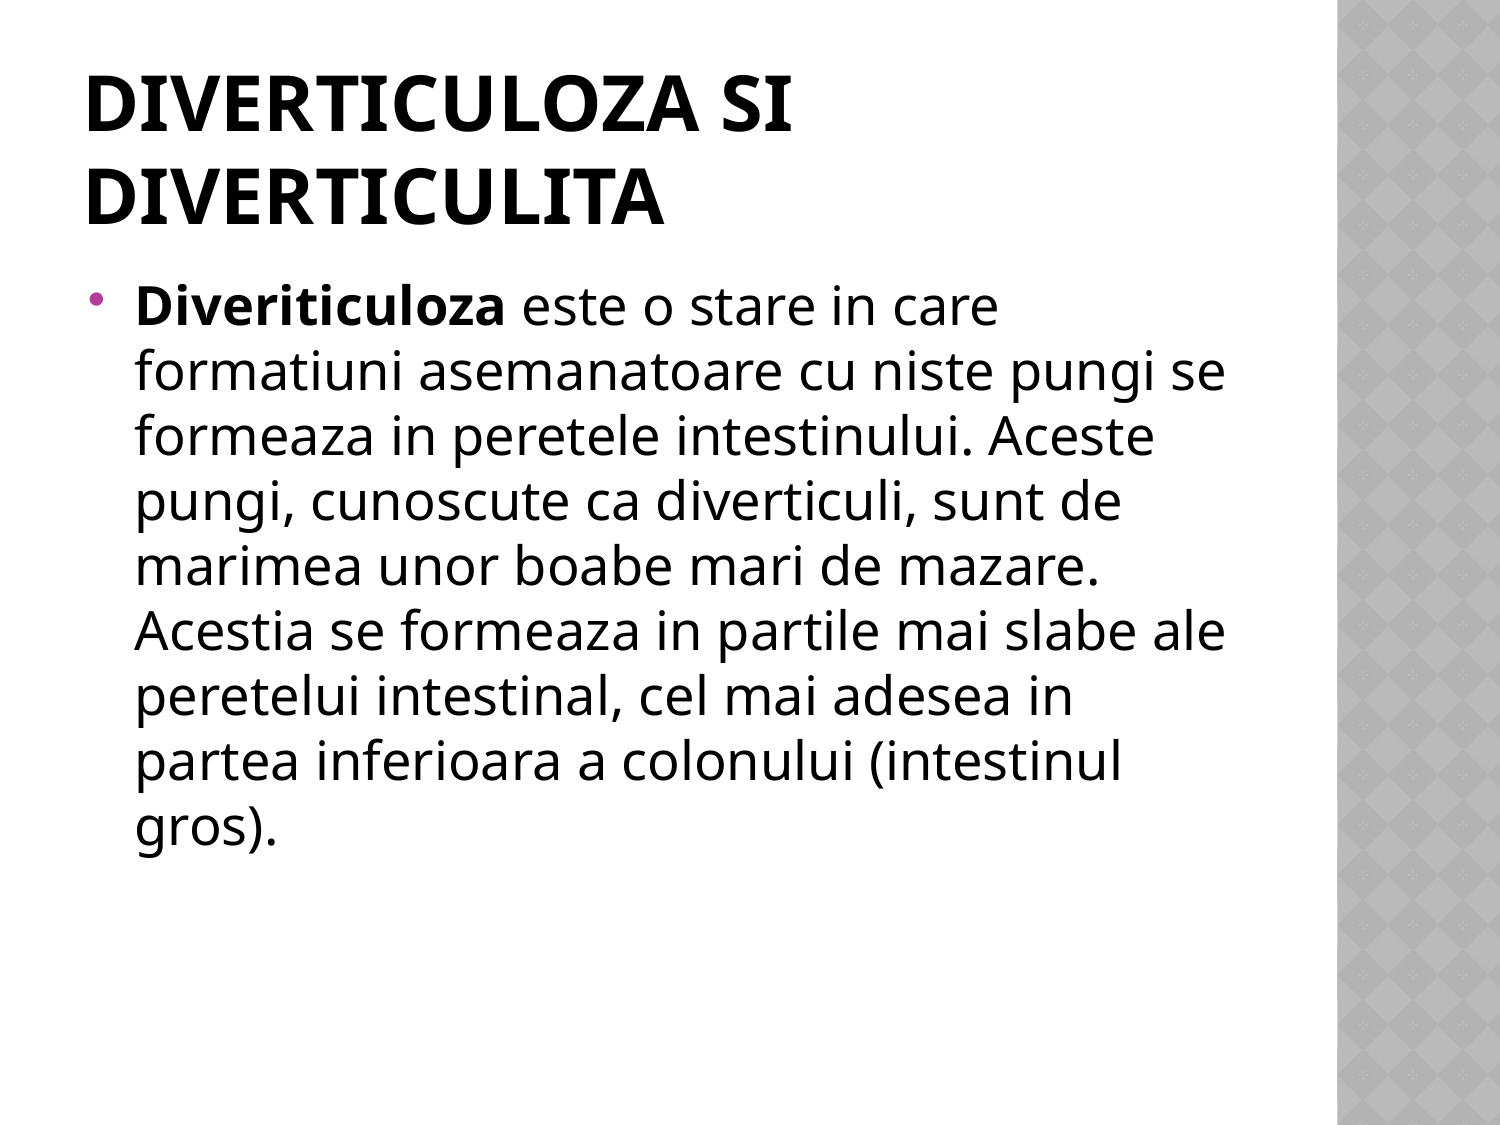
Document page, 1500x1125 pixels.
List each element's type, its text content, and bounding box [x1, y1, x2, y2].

title Diverticuloza si diverticulita [75, 52, 1263, 240]
list Diveriticuloza este o stare in care formatiuni asemanatoare cu niste pungi se formeaza in peretele intestinului. Aceste pungi, cunoscute ca diverticuli, sunt de marimea unor boabe mari de mazare. Acestia se formeaza in partile mai slabe ale peretelui intestinal, cel mai adesea in partea inferioara a colonului (intestinul gros). [75, 264, 1263, 1059]
